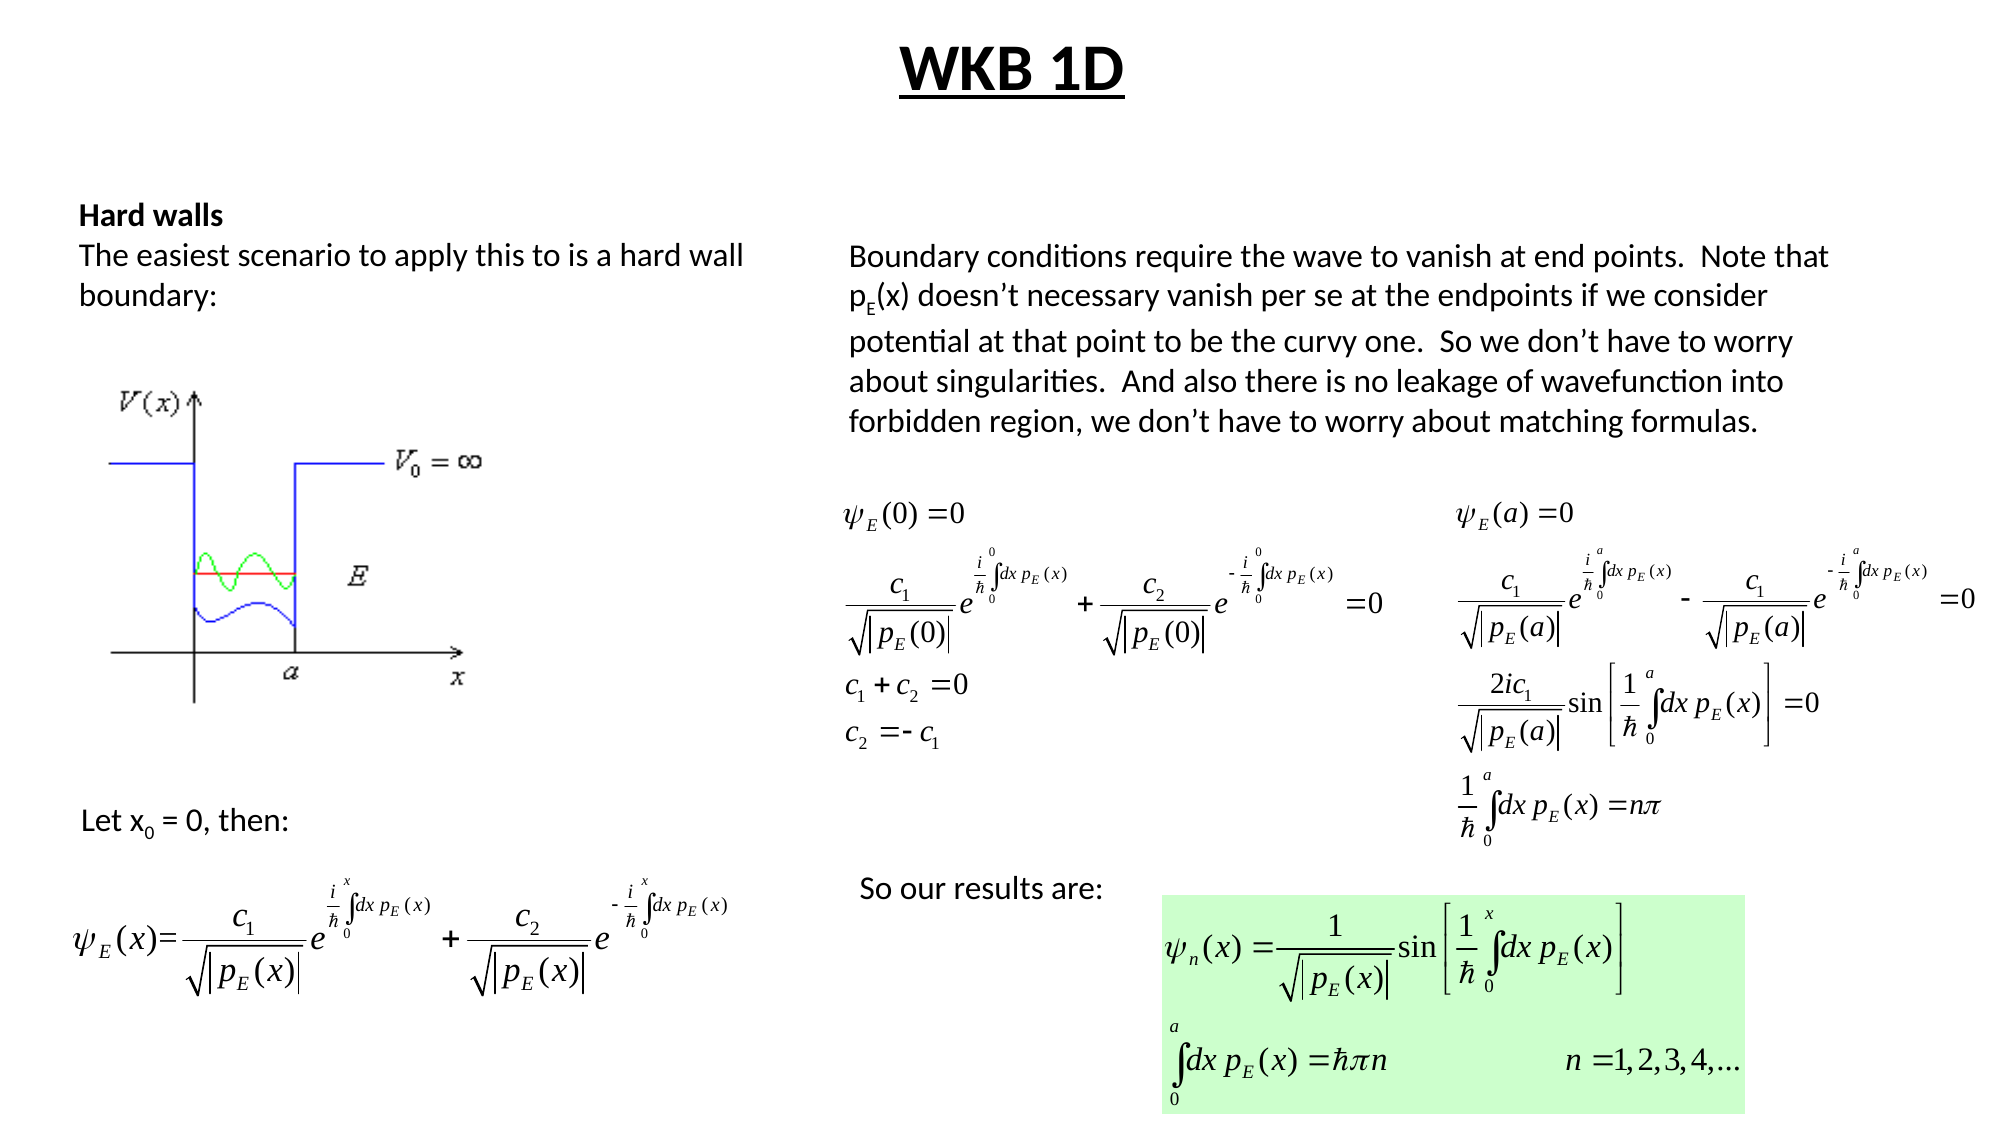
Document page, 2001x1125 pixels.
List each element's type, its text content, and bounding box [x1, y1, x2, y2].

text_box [70, 867, 735, 1005]
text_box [1162, 894, 1745, 1114]
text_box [840, 492, 1388, 757]
text_box Hard walls The easiest scenario to apply this to is a hard wall boundary: [63, 185, 898, 321]
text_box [1453, 493, 1980, 854]
text_box Boundary conditions require the wave to vanish at end points. Note that pE(x) doesn’t necessary vanish per se at the endpoints if we consider potential at that point to be the curvy one. So we don’t have to worry about singularities. And also there is no leakage of wavefunction into forbidden region, we don’t have to worry about matching formulas. [834, 226, 1848, 447]
text_box WKB 1D [884, 16, 1163, 112]
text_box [63, 375, 523, 766]
text_box Let x0 = 0, then: [66, 790, 306, 851]
text_box So our results are: [844, 858, 1134, 914]
